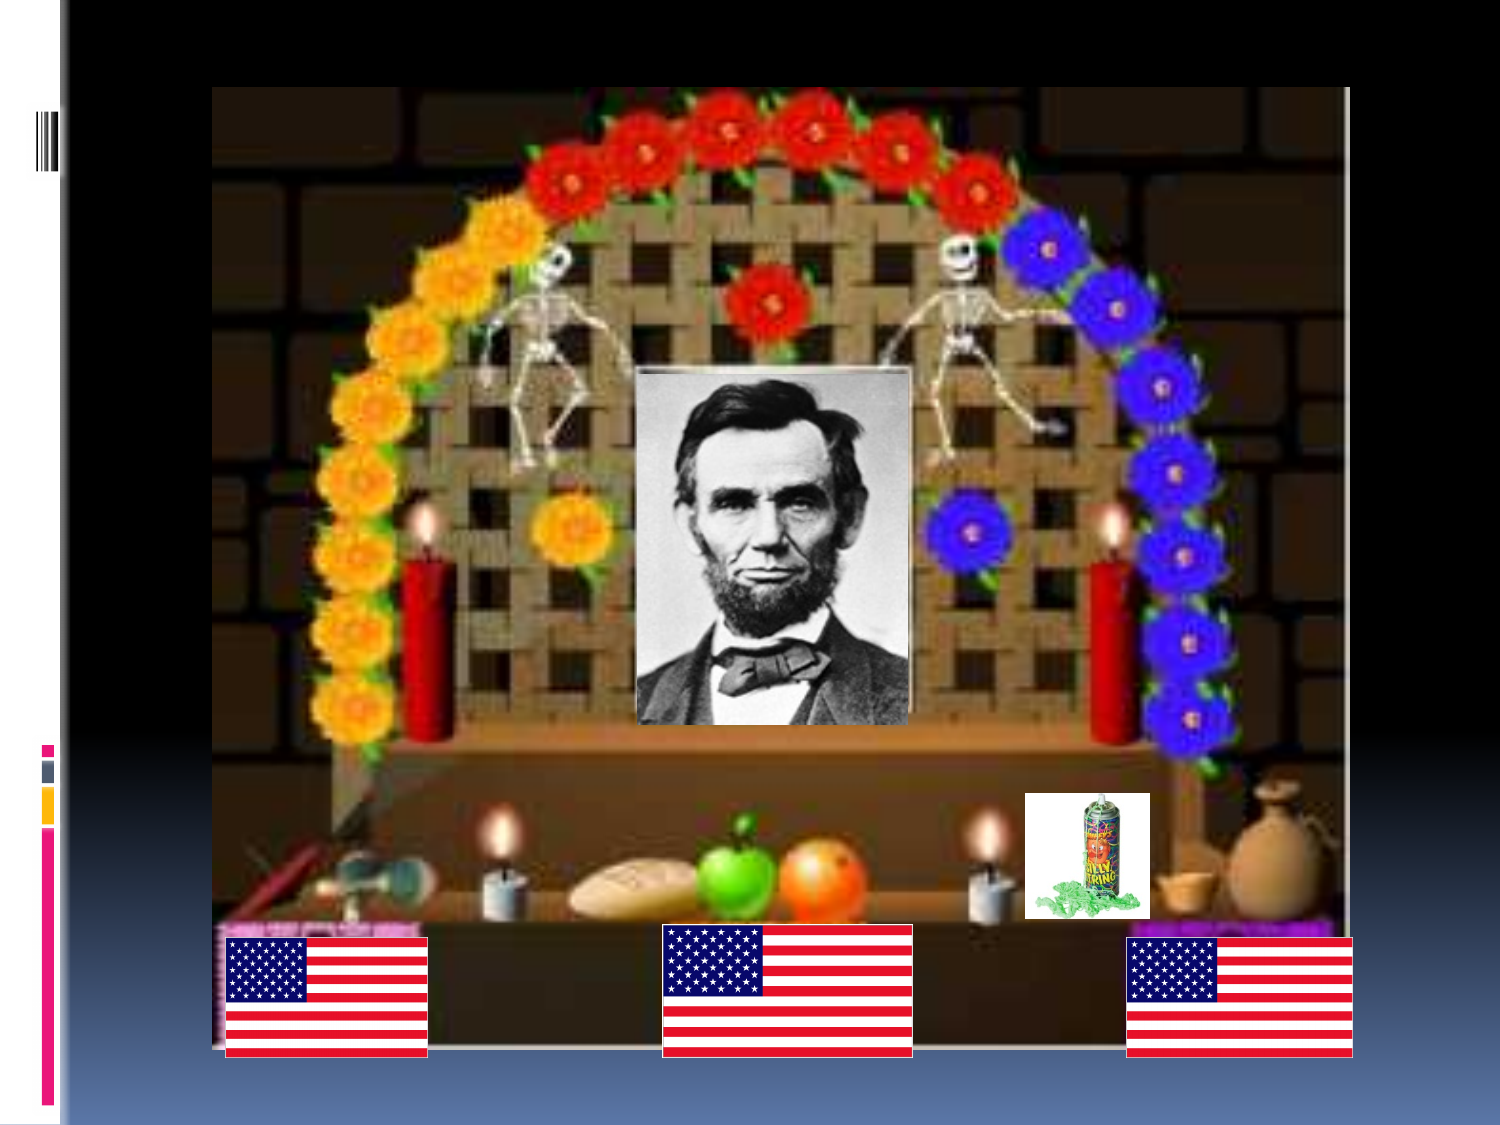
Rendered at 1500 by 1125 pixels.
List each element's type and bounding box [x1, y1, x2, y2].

text_box [10, 0, 339, 193]
picture [224, 937, 429, 1058]
picture [661, 924, 913, 1058]
picture [211, 86, 1351, 1051]
picture [1125, 937, 1354, 1058]
